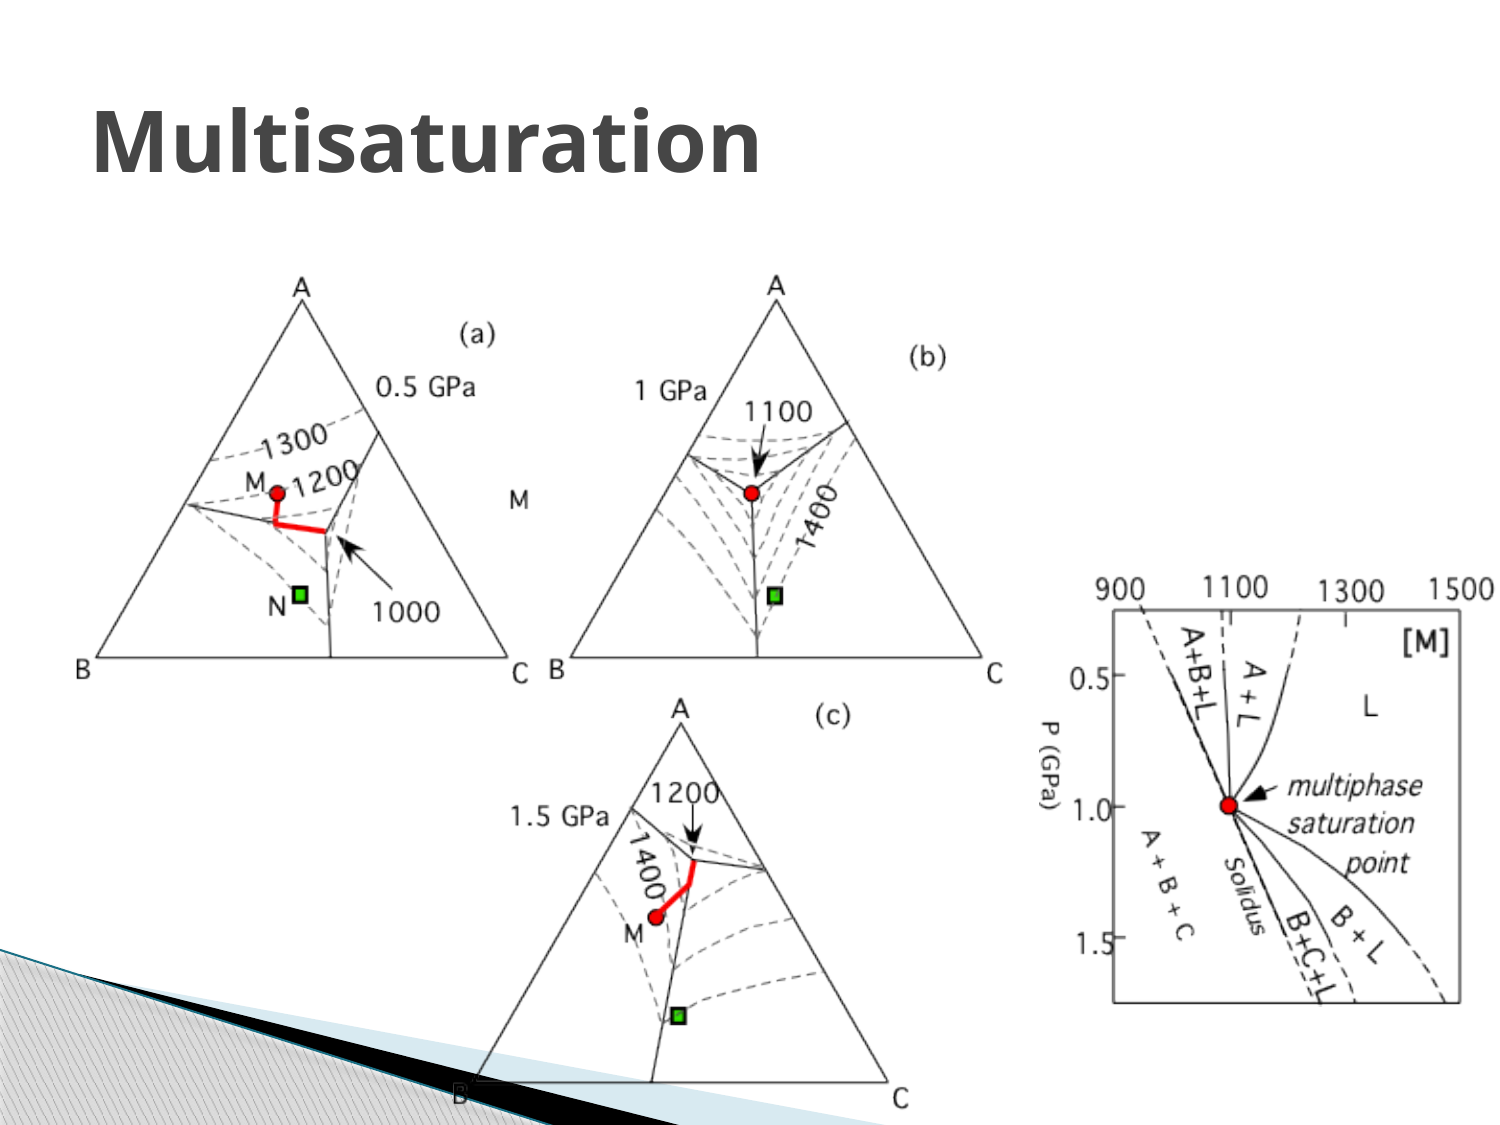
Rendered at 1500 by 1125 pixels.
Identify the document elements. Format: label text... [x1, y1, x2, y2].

picture [1039, 568, 1500, 1007]
title Multisaturation [75, 45, 1425, 233]
picture [74, 269, 1007, 1121]
